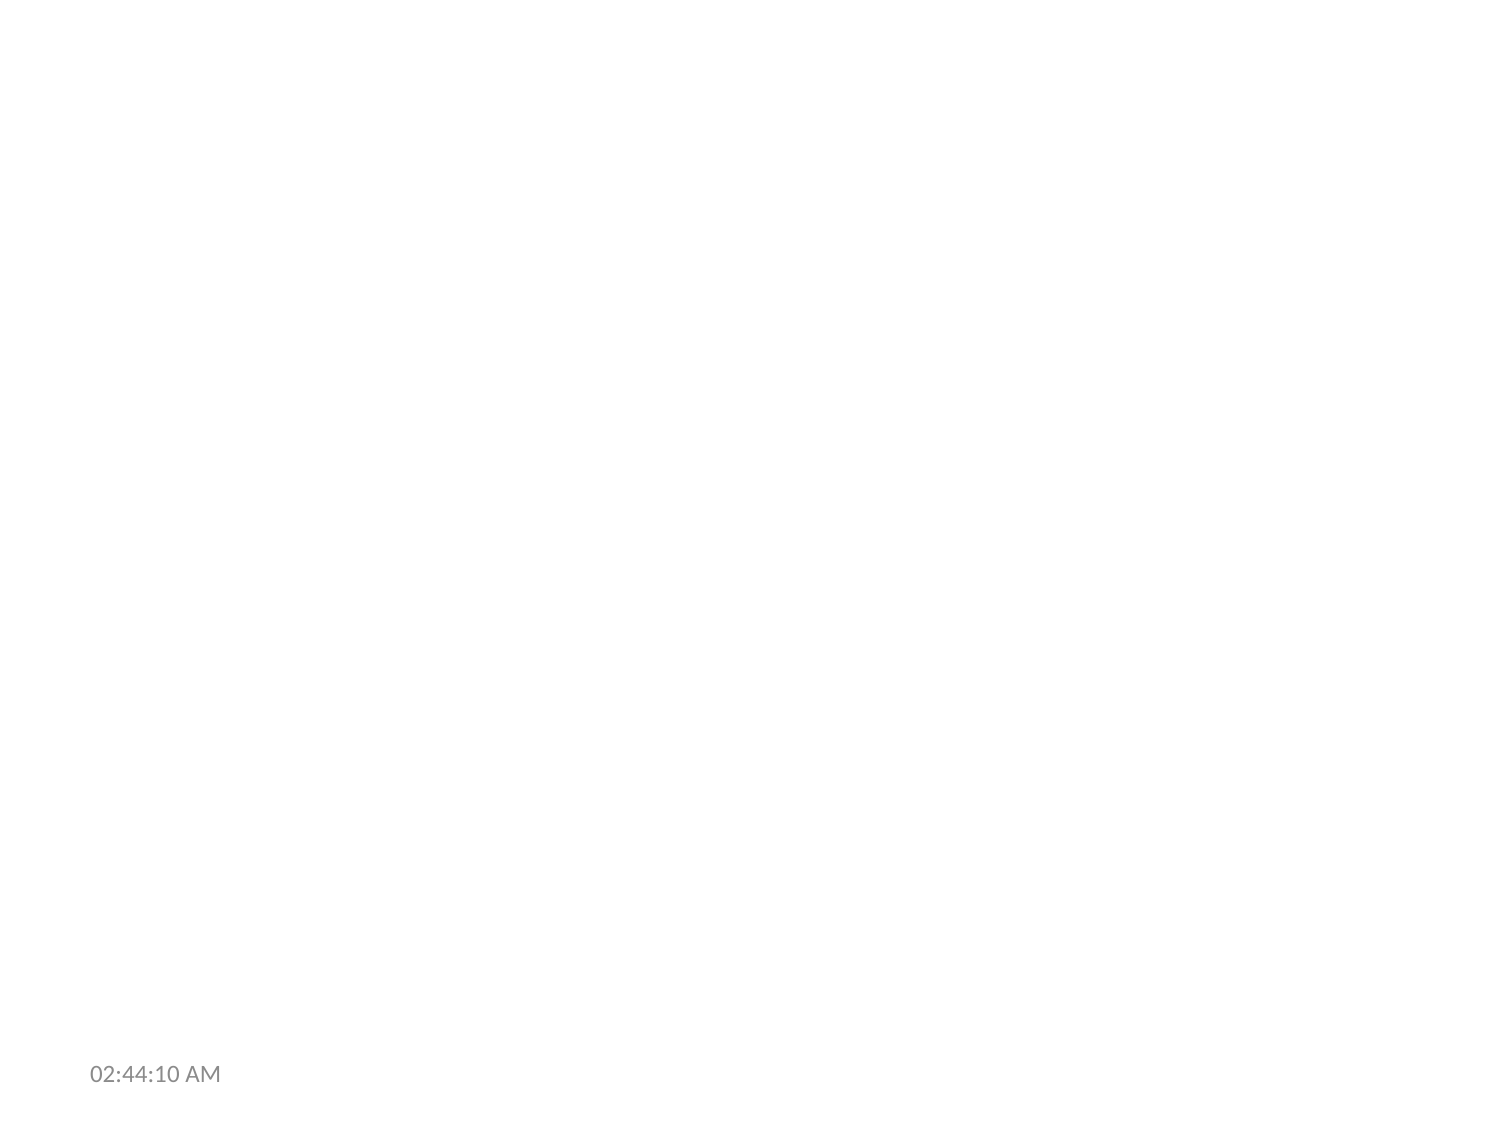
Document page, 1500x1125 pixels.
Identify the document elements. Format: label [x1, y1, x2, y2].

slide_number [75, 1042, 425, 1103]
